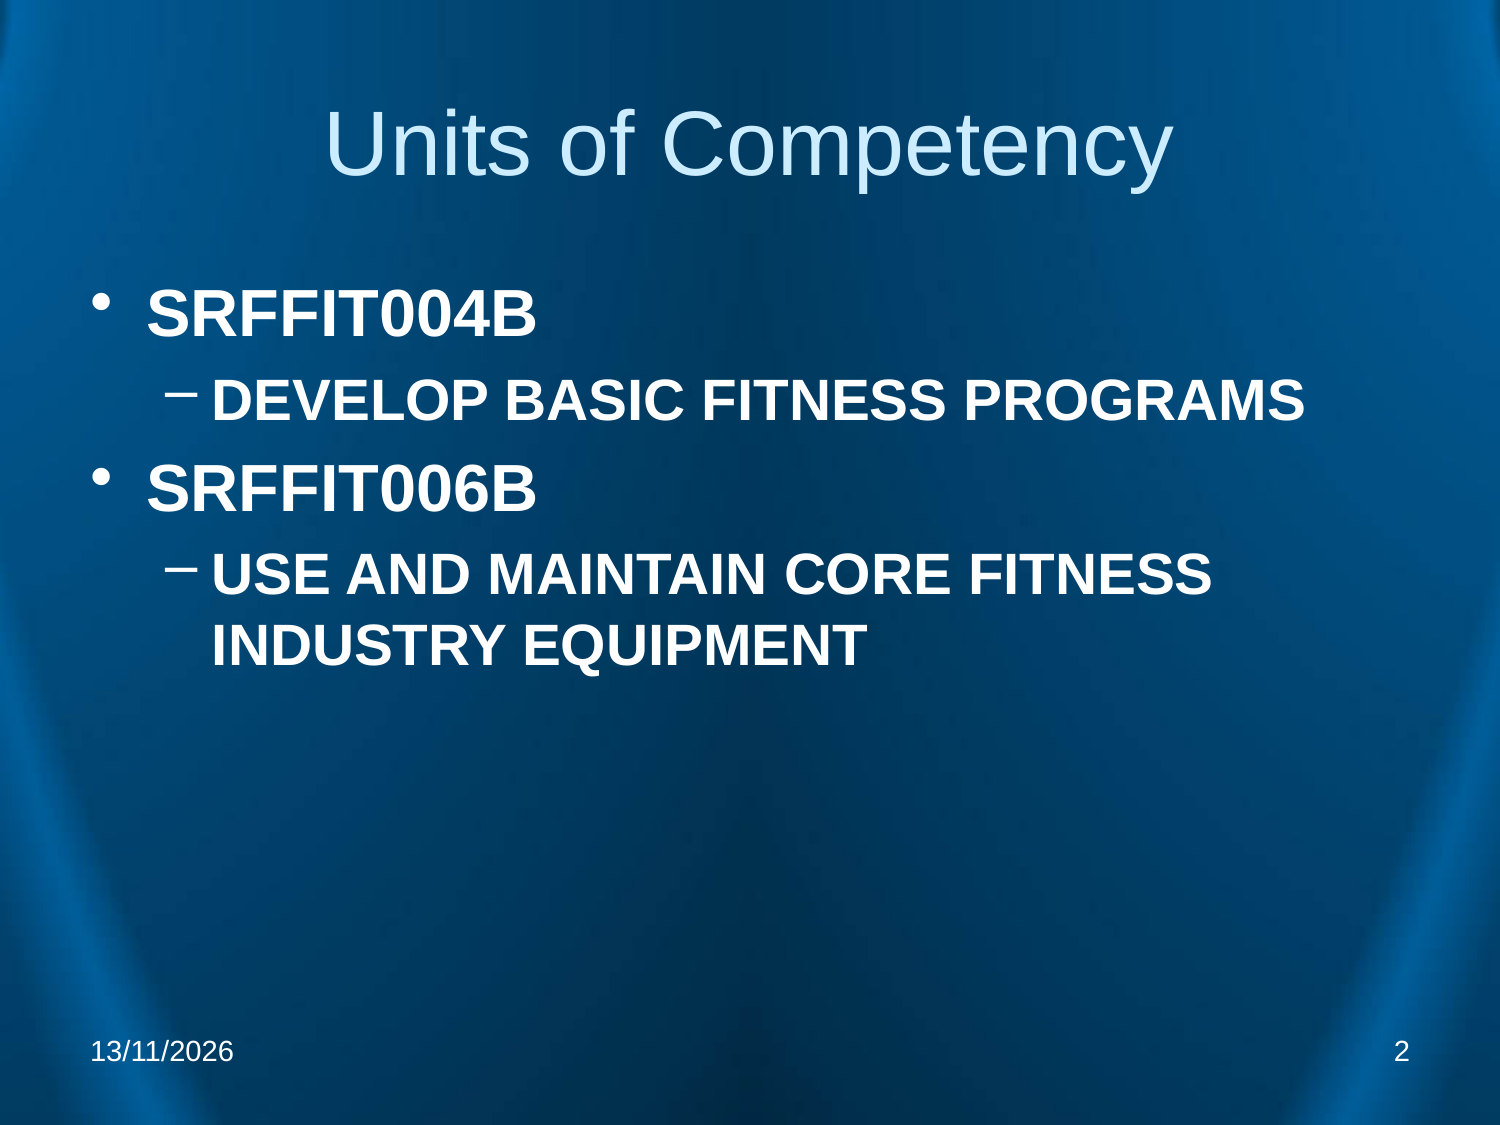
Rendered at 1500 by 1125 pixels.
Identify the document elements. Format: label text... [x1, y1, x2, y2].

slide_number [74, 1024, 426, 1103]
list SRFFIT004B DEVELOP BASIC FITNESS PROGRAMS SRFFIT006B USE AND MAINTAIN CORE FITNESS INDUSTRY EQUIPMENT [74, 262, 1426, 1006]
title Units of Competency [74, 44, 1426, 233]
slide_number 2 [1074, 1024, 1426, 1103]
picture [0, 0, 1500, 1125]
